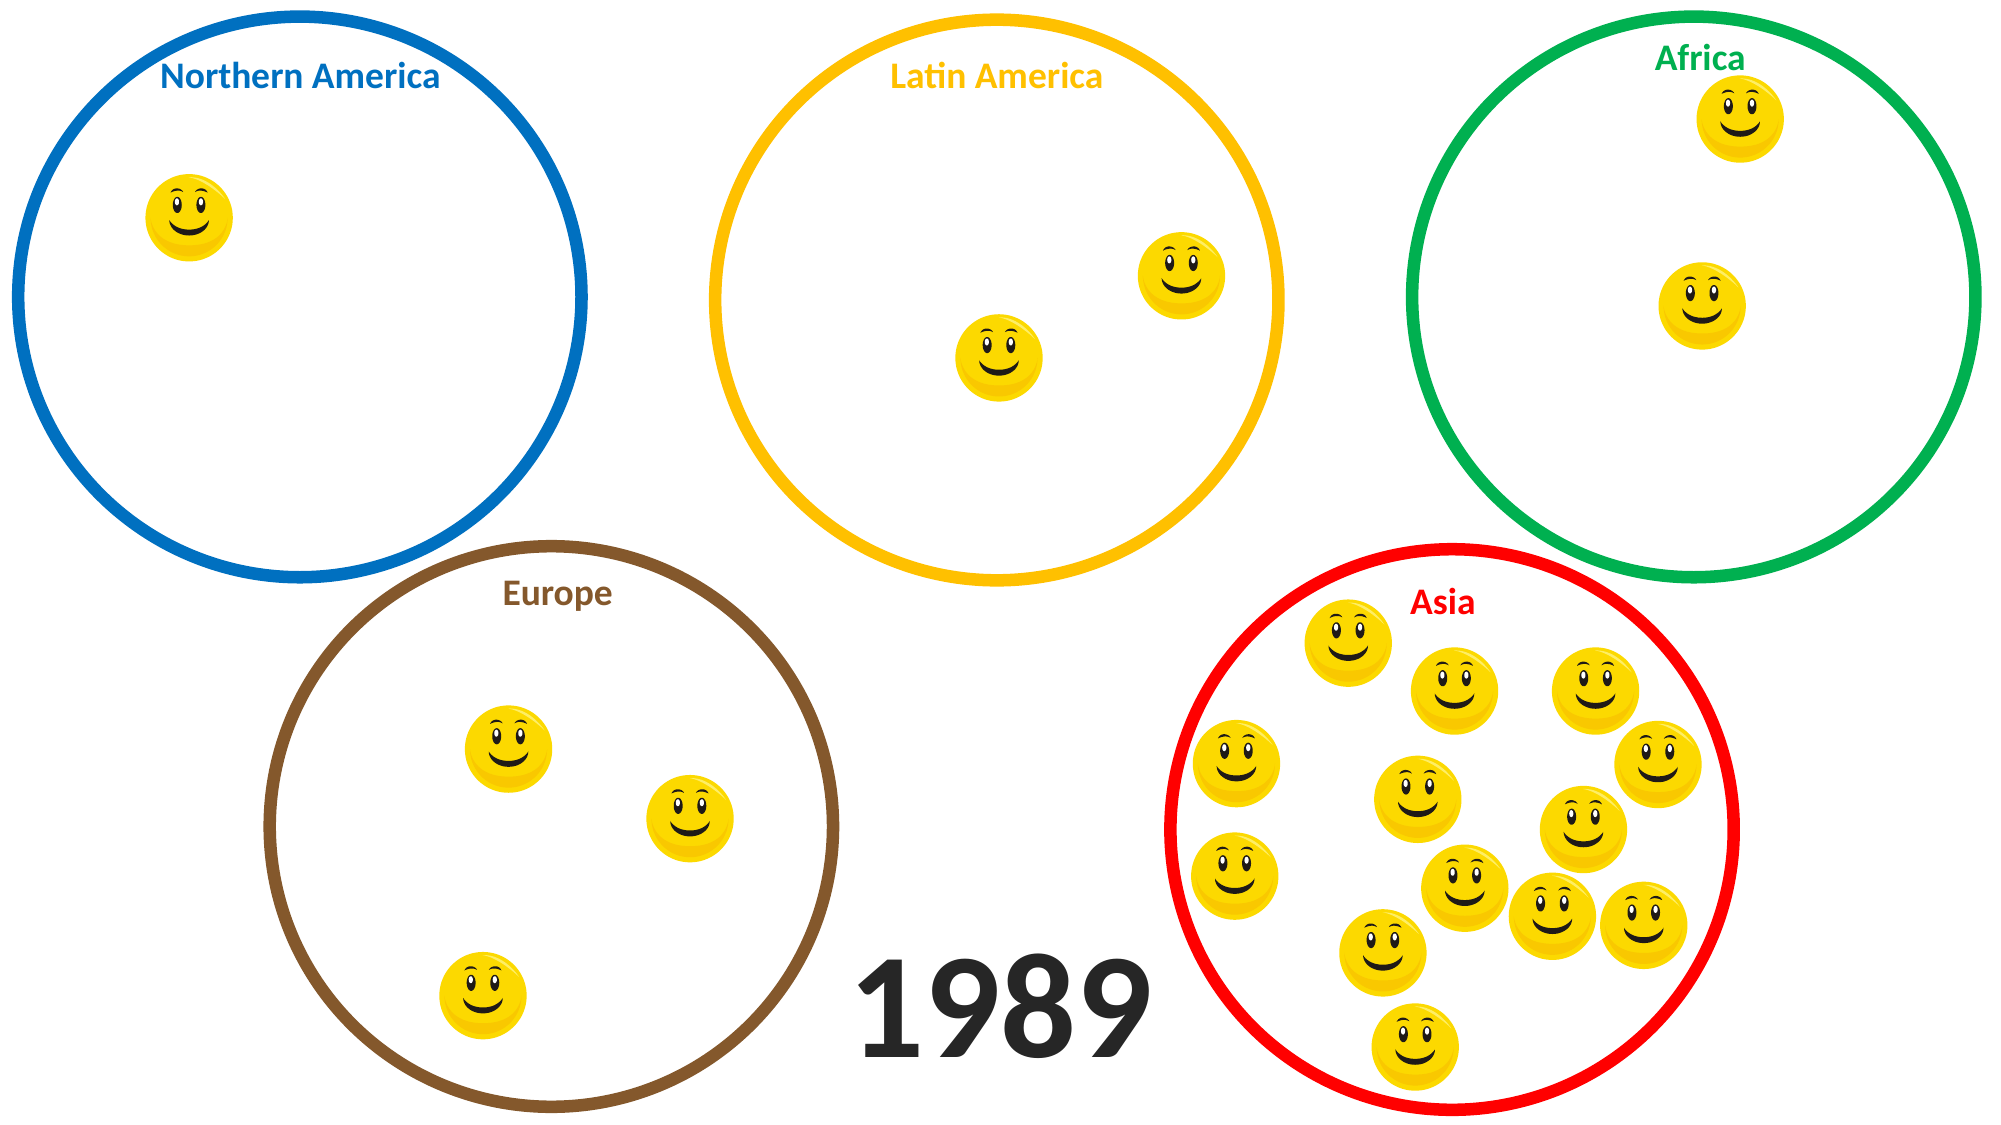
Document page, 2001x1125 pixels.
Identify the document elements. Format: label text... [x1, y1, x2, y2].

picture [1137, 232, 1226, 320]
text_box Latin America [875, 43, 1122, 104]
picture [145, 174, 233, 262]
text_box Northern America [145, 43, 497, 104]
picture [464, 705, 553, 793]
picture [1190, 832, 1279, 920]
text_box [1411, 15, 1977, 579]
picture [955, 314, 1043, 402]
picture [1658, 262, 1746, 350]
text_box Africa [1640, 25, 1788, 86]
text_box [17, 61, 583, 579]
picture [439, 951, 527, 1040]
picture [1371, 1003, 1459, 1091]
picture [1339, 647, 1702, 997]
text_box [1169, 548, 1735, 1111]
picture [1410, 647, 1499, 735]
text_box [268, 545, 835, 1108]
picture [1192, 719, 1281, 808]
text_box 1989 [820, 900, 1181, 1095]
text_box Europe [488, 560, 647, 621]
picture [1696, 75, 1784, 163]
picture [1304, 599, 1392, 687]
picture [1374, 755, 1462, 843]
text_box Asia [1395, 569, 1493, 630]
picture [1600, 881, 1688, 970]
text_box [178, 15, 422, 43]
text_box [714, 46, 1280, 582]
text_box [881, 18, 1112, 43]
picture [646, 774, 734, 863]
